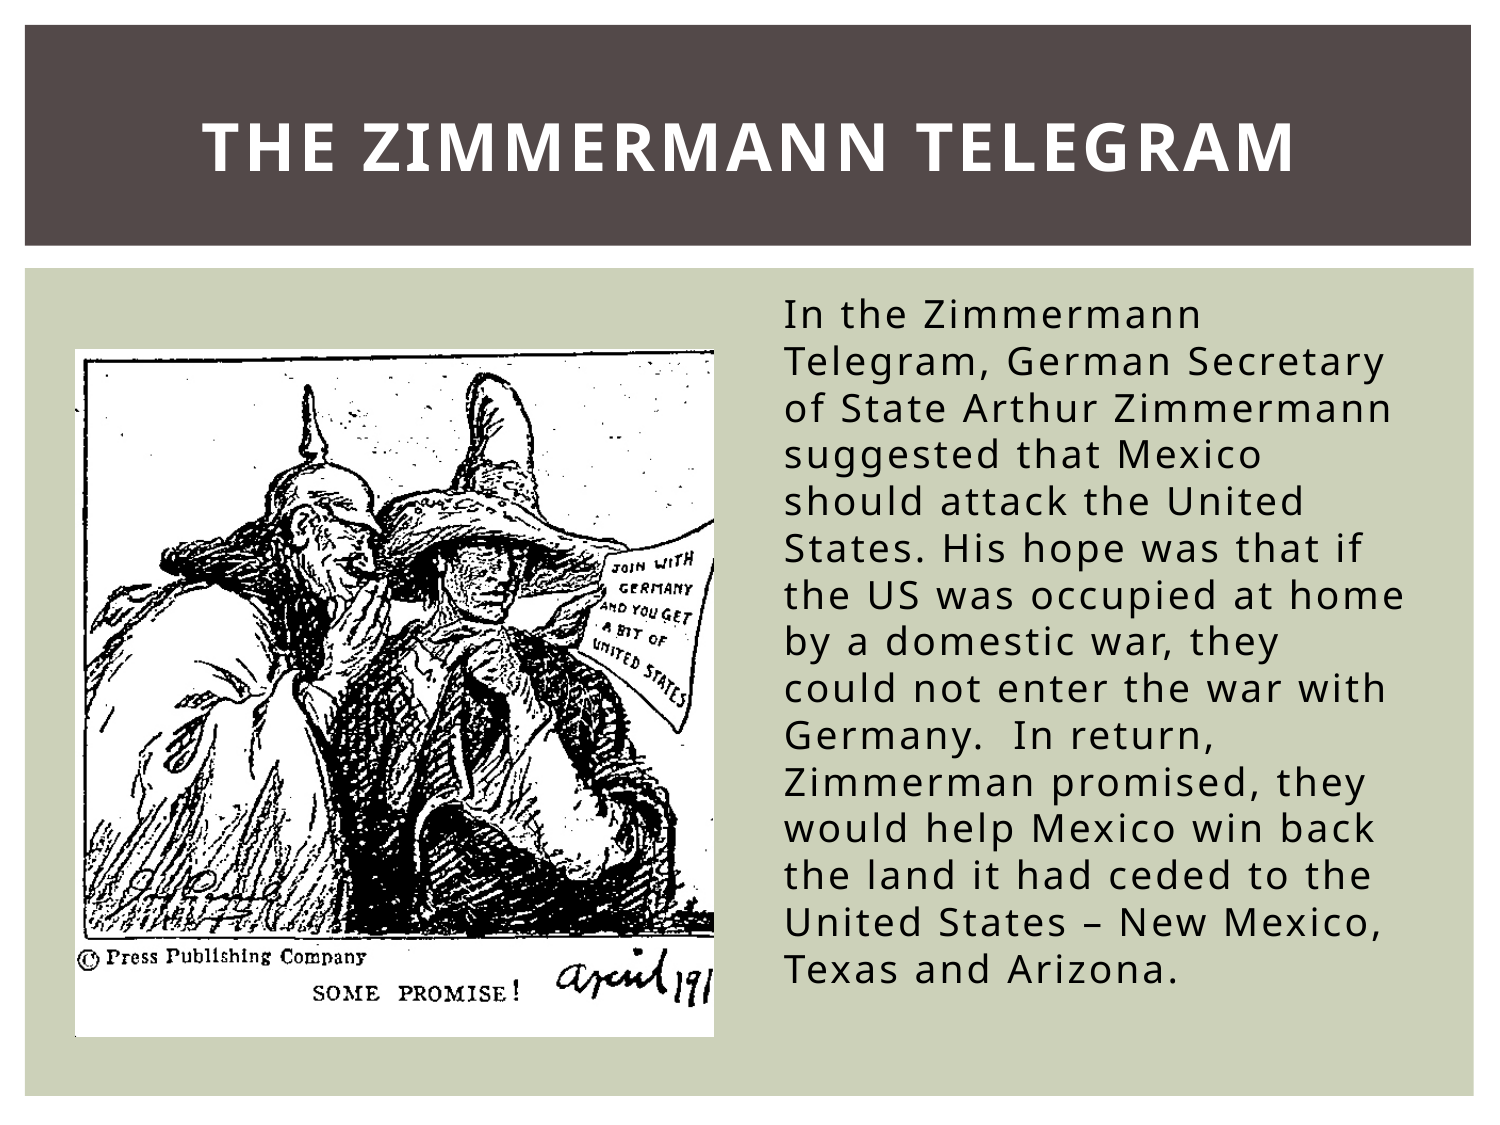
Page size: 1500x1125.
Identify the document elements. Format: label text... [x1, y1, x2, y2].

title The Zimmermann Telegram [62, 58, 1438, 232]
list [74, 349, 714, 1037]
list In the Zimmermann Telegram, German Secretary of State Arthur Zimmermann suggested that Mexico should attack the United States. His hope was that if the US was occupied at home by a domestic war, they could not enter the war with Germany. In return, Zimmerman promised, they would help Mexico win back the land it had ceded to the United States – New Mexico, Texas and Arizona. [762, 281, 1425, 1005]
